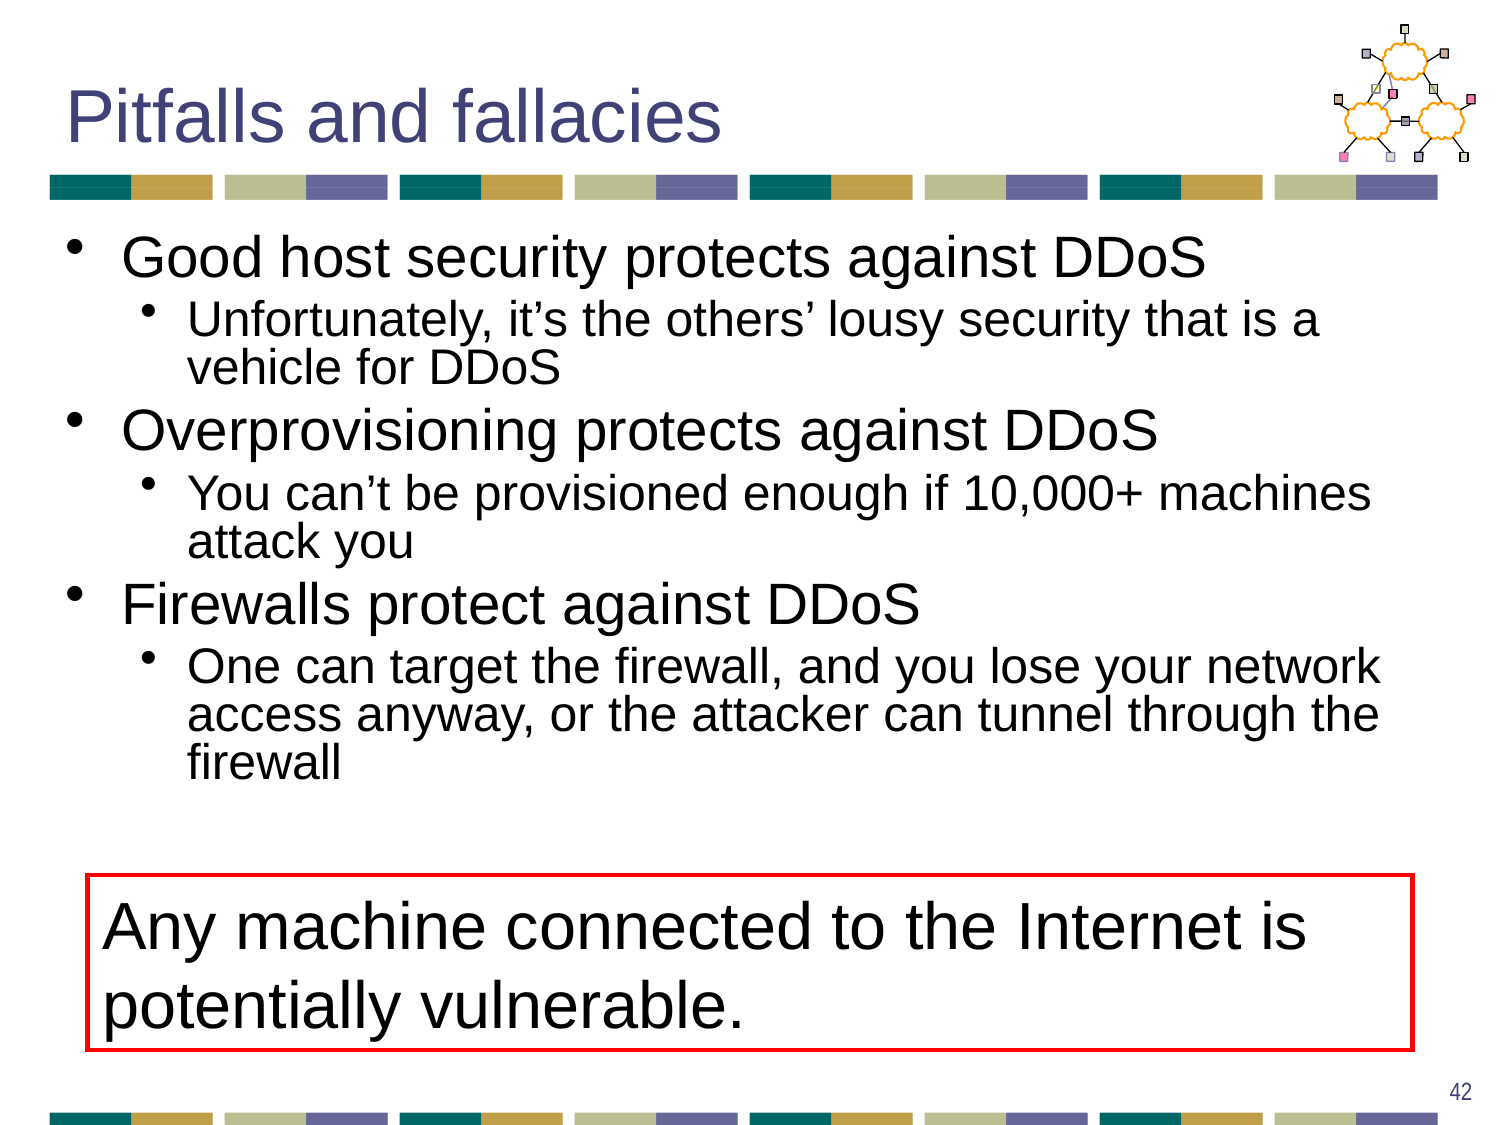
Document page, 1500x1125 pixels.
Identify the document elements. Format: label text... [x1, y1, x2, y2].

slide_number 42 [1174, 1037, 1488, 1113]
text_box Any machine connected to the Internet is potentially vulnerable. [87, 875, 1413, 1050]
title Pitfalls and fallacies [50, 62, 1388, 163]
list Good host security protects against DDoS Unfortunately, it’s the others’ lousy security that is a vehicle for DDoS Overprovisioning protects against DDoS You can’t be provisioned enough if 10,000+ machines attack you Firewalls protect against DDoS One can target the firewall, and you lose your network access anyway, or the attacker can tunnel through the firewall [50, 224, 1438, 1025]
